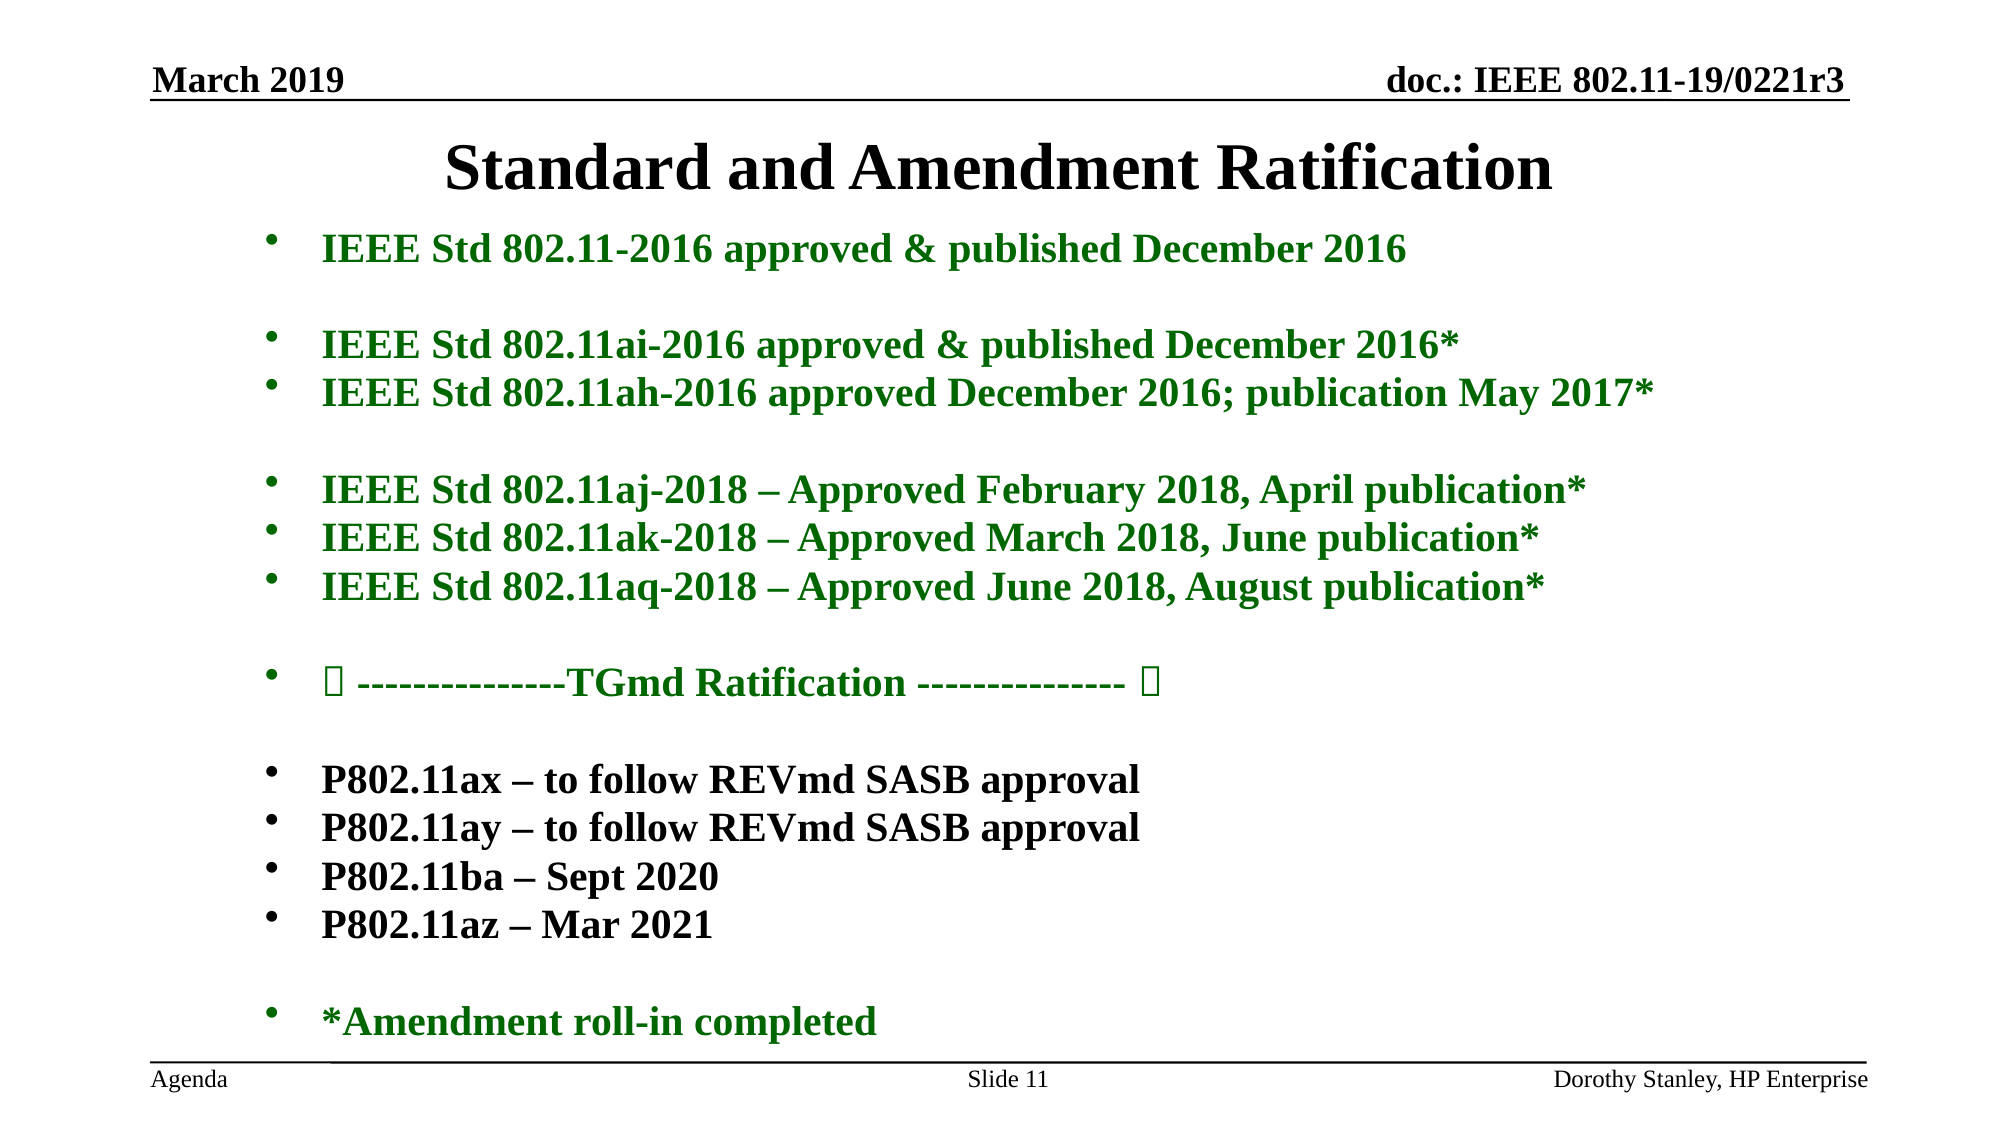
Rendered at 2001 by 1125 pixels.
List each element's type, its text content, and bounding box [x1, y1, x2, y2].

slide_number Slide 11 [966, 1078, 1051, 1093]
footer Dorothy Stanley, HP Enterprise [1549, 1062, 1869, 1093]
list IEEE Std 802.11-2016 approved & published December 2016 IEEE Std 802.11ai-2016 approved & published December 2016* IEEE Std 802.11ah-2016 approved December 2016; publication May 2017* IEEE Std 802.11aj-2018 – Approved February 2018, April publication* IEEE Std 802.11ak-2018 – Approved March 2018, June publication* IEEE Std 802.11aq-2018 – Approved June 2018, August publication*  ---------------TGmd Ratification ---------------  P802.11ax – to follow REVmd SASB approval P802.11ay – to follow REVmd SASB approval P802.11ba – Sept 2020 P802.11az – Mar 2021 *Amendment roll-in completed [249, 222, 1800, 1078]
title Standard and Amendment Ratification [362, 75, 1638, 222]
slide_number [152, 54, 567, 100]
